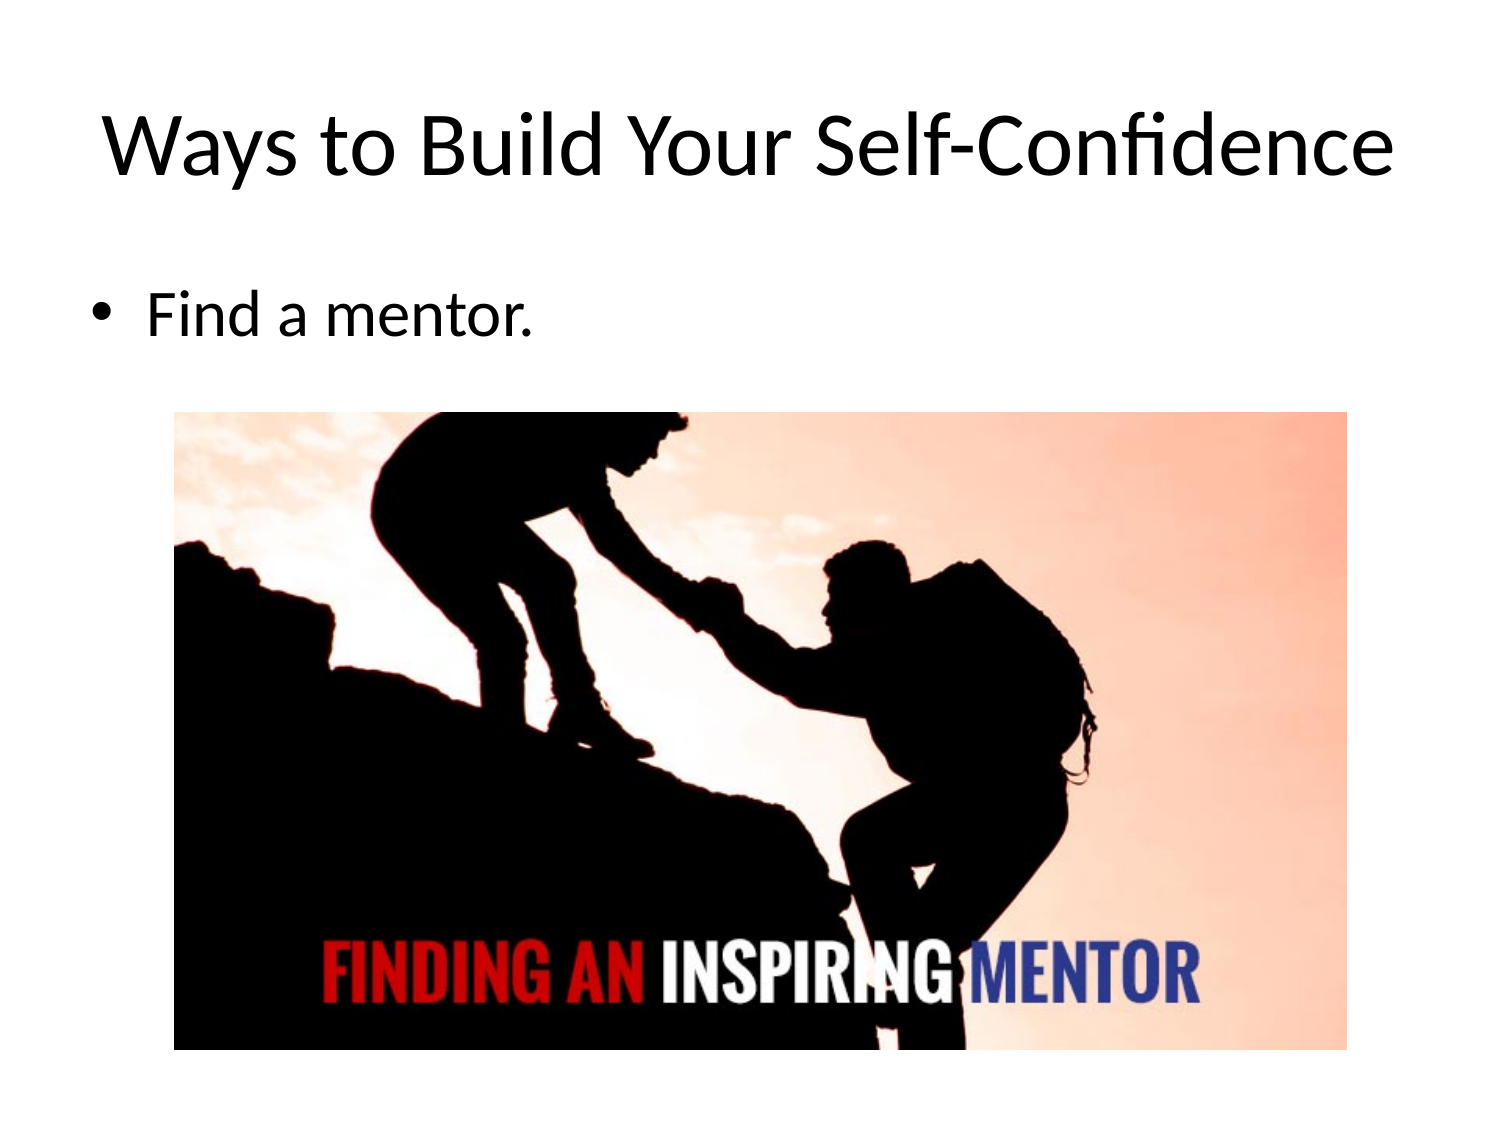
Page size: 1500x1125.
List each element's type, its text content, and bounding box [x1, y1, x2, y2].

list Find a mentor. [75, 262, 1425, 375]
picture [174, 412, 1348, 1051]
title Ways to Build Your Self-Confidence [75, 45, 1425, 233]
